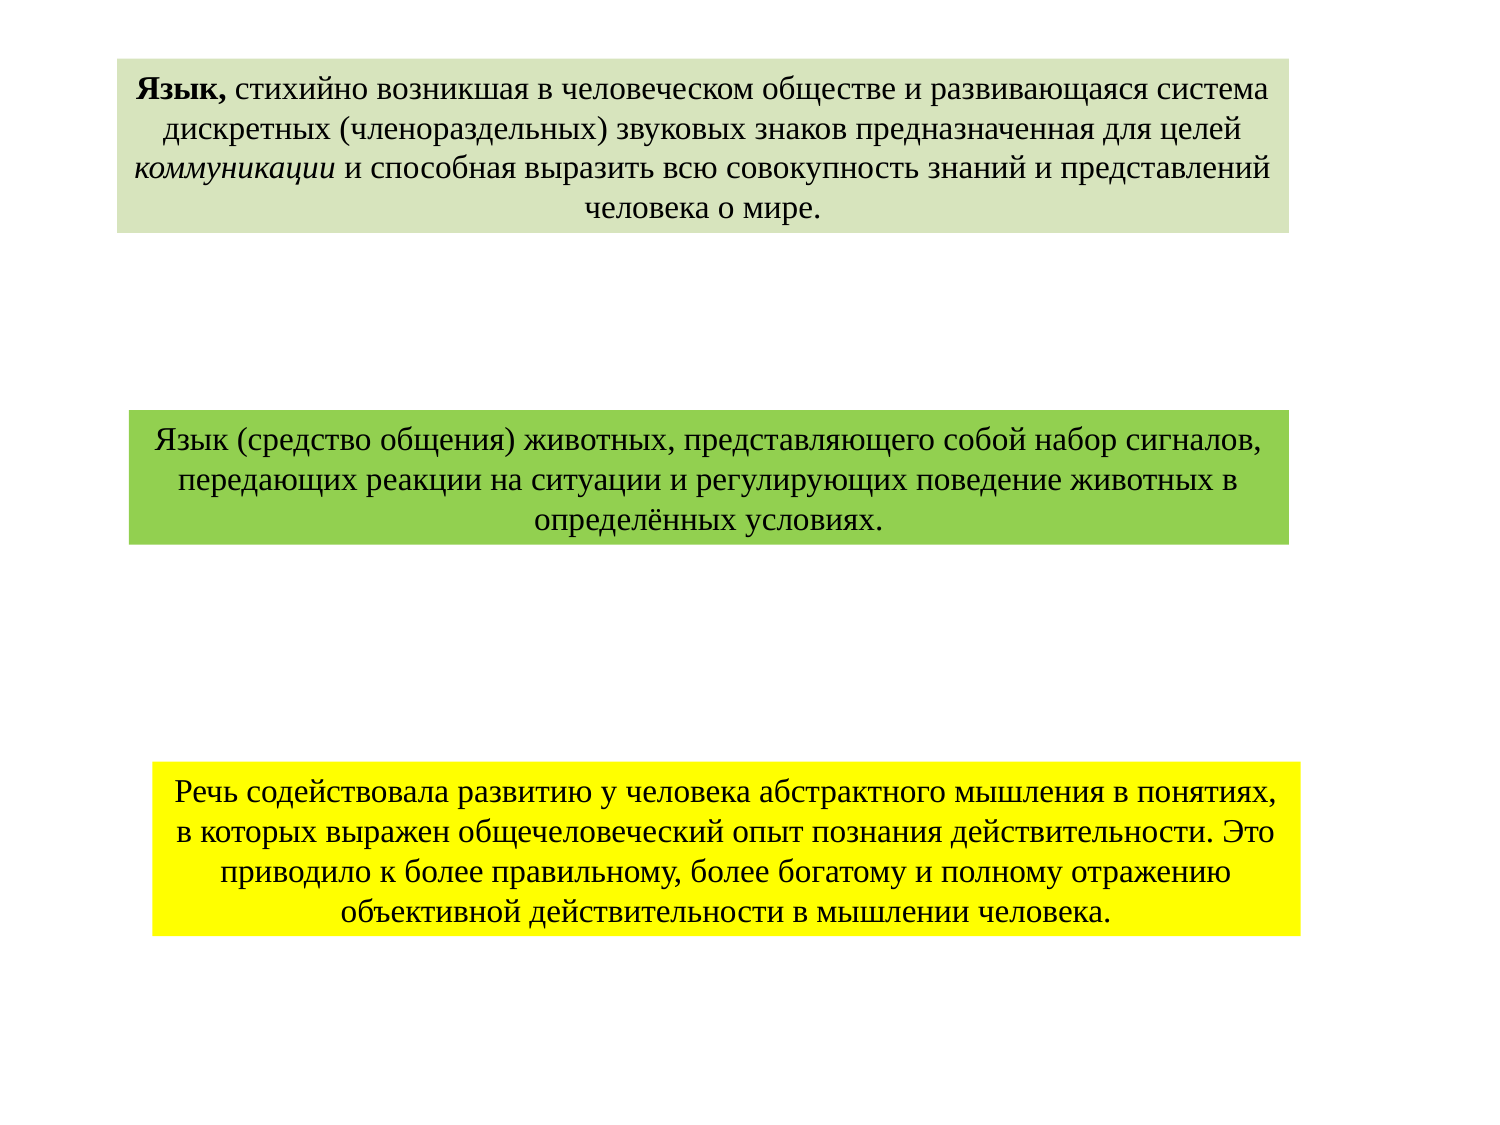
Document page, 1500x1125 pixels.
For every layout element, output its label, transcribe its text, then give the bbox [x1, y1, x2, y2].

text_box Язык, стихийно возникшая в человеческом обществе и развивающаяся система дискретных (членораздельных) звуковых знаков предназначенная для целей коммуникации и способная выразить всю совокупность знаний и представлений человека о мире. [117, 58, 1289, 233]
text_box Язык (средство общения) животных, представляющего собой набор сигналов, передающих реакции на ситуации и регулирующих поведение животных в определённых условиях. [128, 410, 1289, 545]
text_box Речь содействовала развитию у человека абстрактного мышления в понятиях, в которых выражен общечеловеческий опыт познания действительности. Это приводило к более правильному, более богатому и полному отражению объективной действительности в мышлении человека. [152, 761, 1301, 937]
